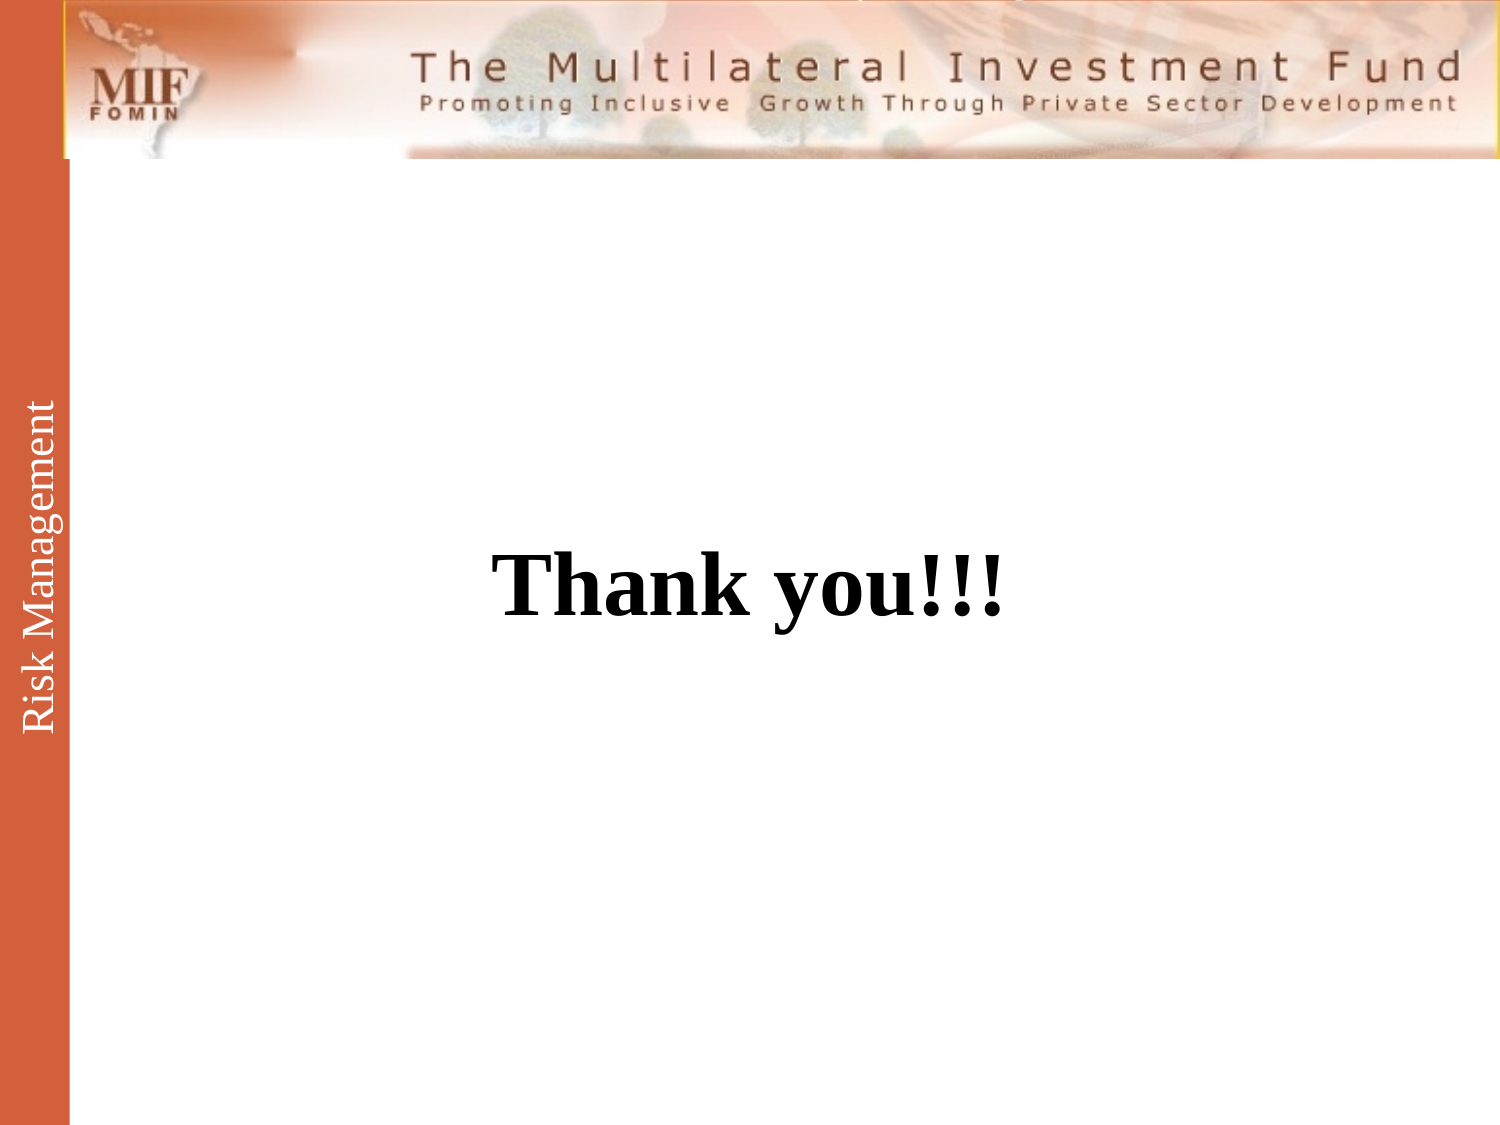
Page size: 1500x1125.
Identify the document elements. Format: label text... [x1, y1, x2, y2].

list Thank you!!! [112, 387, 1388, 1063]
picture [62, 0, 1500, 160]
text_box Risk Management [0, 0, 70, 1125]
